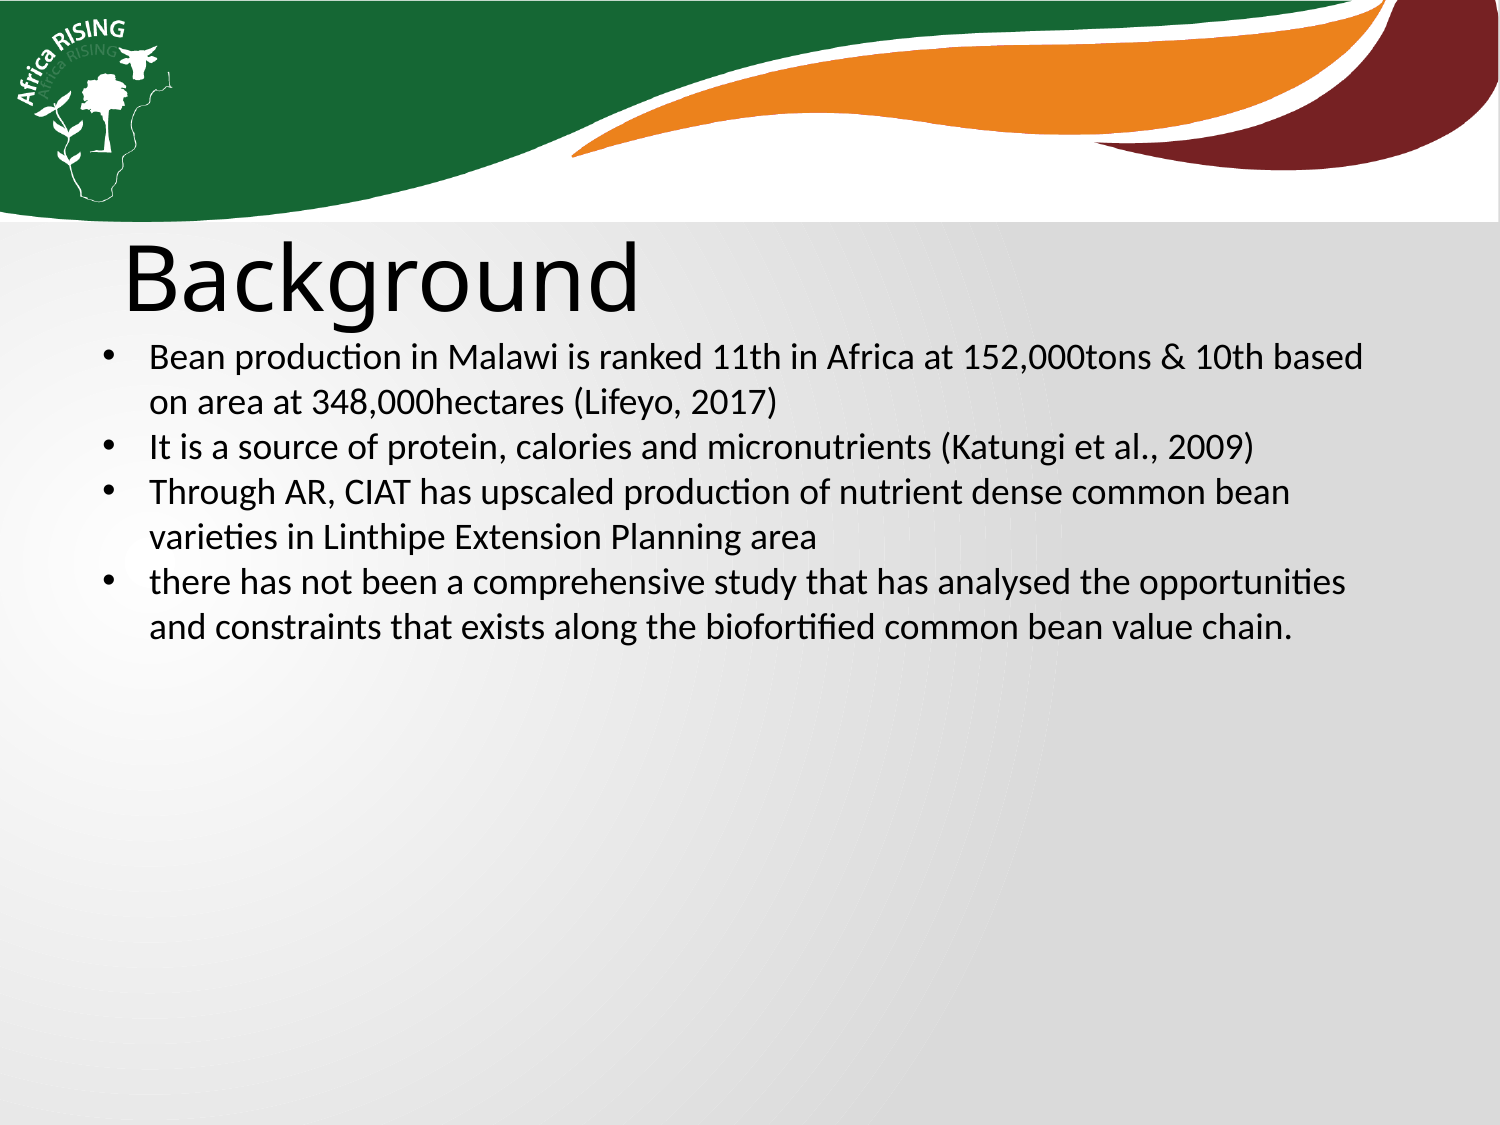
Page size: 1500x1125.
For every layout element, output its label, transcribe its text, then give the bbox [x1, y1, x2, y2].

text_box Bean production in Malawi is ranked 11th in Africa at 152,000tons & 10th based on area at 348,000hectares (Lifeyo, 2017) It is a source of protein, calories and micronutrients (Katungi et al., 2009) Through AR, CIAT has upscaled production of nutrient dense common bean varieties in Linthipe Extension Planning area there has not been a comprehensive study that has analysed the opportunities and constraints that exists along the biofortified common bean value chain. [87, 324, 1413, 655]
list Background [87, 212, 1363, 324]
picture [0, 0, 1499, 222]
